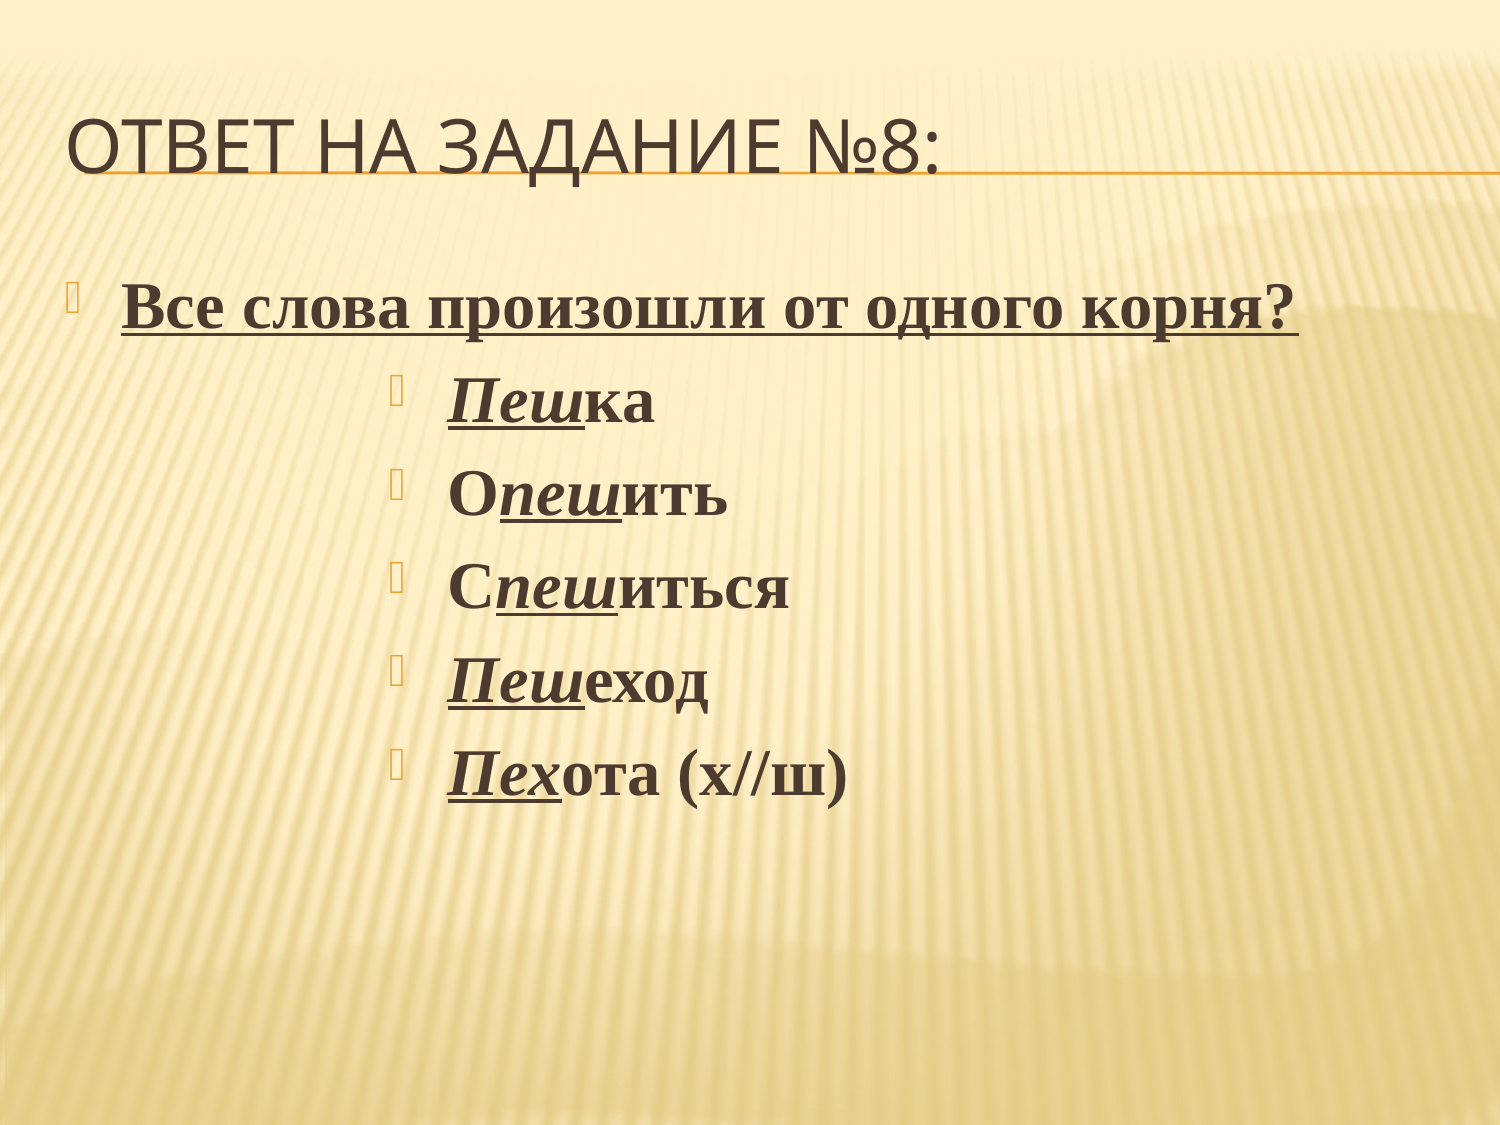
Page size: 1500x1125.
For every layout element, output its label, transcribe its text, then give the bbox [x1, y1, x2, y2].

list Все слова произошли от одного корня? Пешка Опешить Спешиться Пешеход Пехота (х//ш) [50, 254, 1475, 998]
title Ответ на задание №8: [50, 75, 1475, 213]
